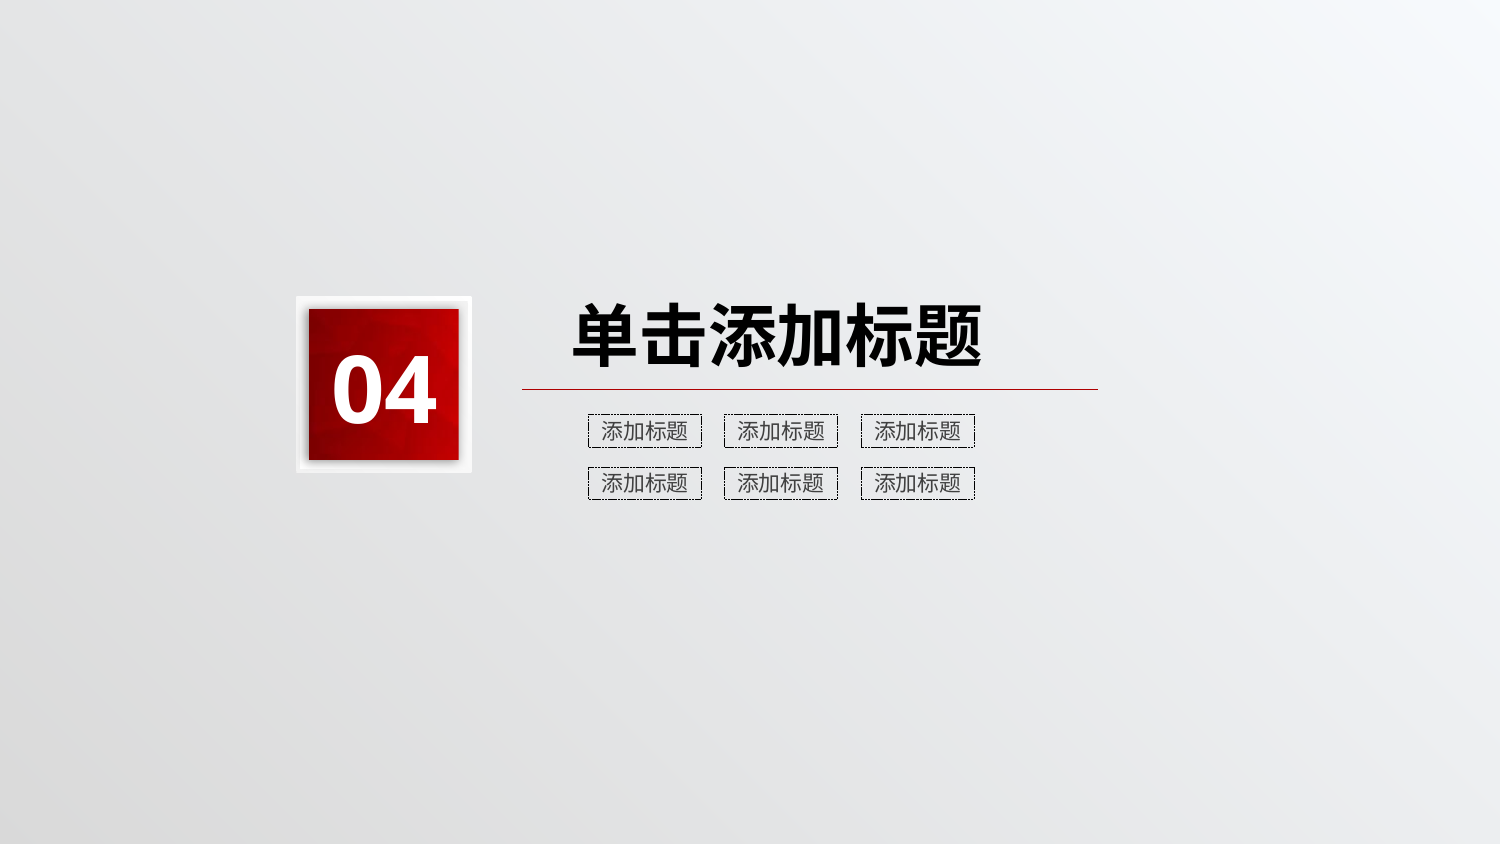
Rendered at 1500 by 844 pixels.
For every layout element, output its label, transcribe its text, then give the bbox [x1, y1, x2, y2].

text_box 添加标题 [724, 467, 838, 500]
text_box 添加标题 [861, 467, 975, 500]
text_box 添加标题 [588, 414, 702, 448]
text_box 单击添加标题 [556, 285, 1131, 383]
text_box 添加标题 [724, 414, 838, 448]
text_box 添加标题 [861, 414, 975, 448]
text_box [296, 297, 472, 473]
text_box 添加标题 [588, 467, 702, 500]
